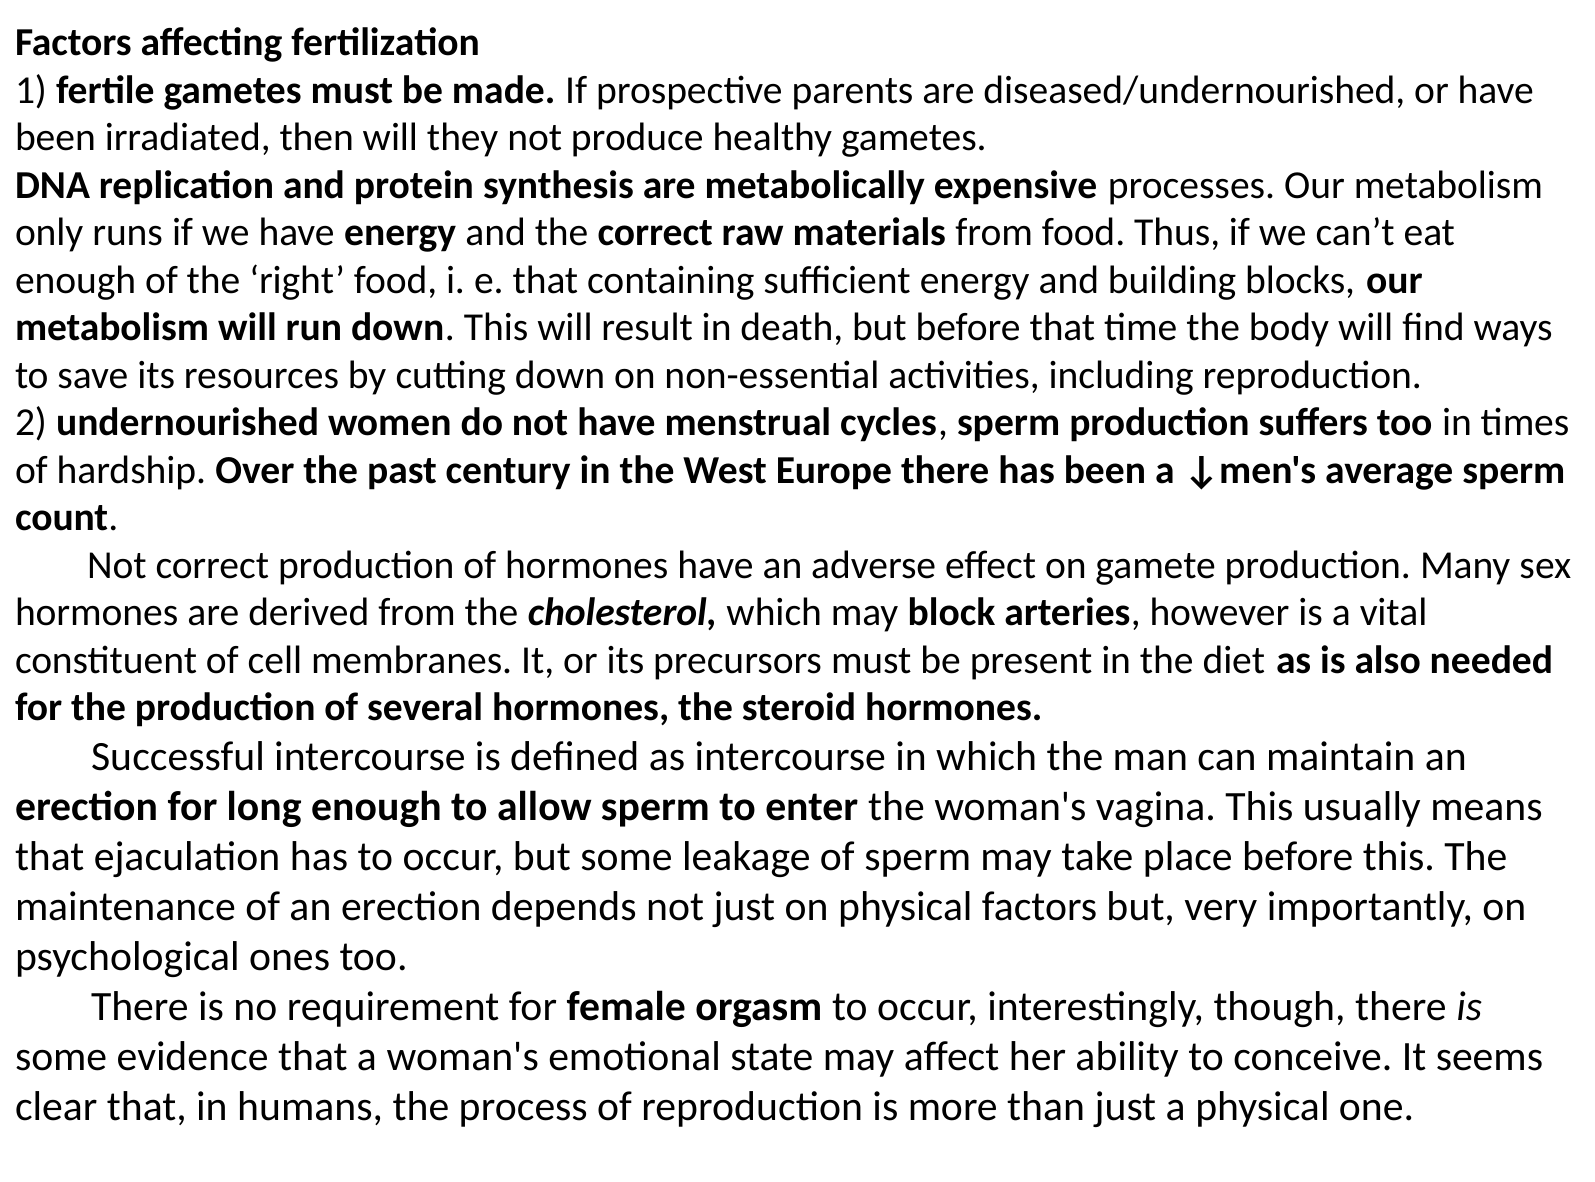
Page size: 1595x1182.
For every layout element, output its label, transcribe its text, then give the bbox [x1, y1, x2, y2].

text_box Factors affecting fertilization 1) fertile gametes must be made. If prospective parents are diseased/undernourished, or have been irradiated, then will they not produce healthy gametes. DNA replication and protein synthesis are metabolically expensive processes. Our metabolism only runs if we have energy and the correct raw materials from food. Thus, if we can’t eat enough of the ‘right’ food, i. e. that containing sufficient energy and building blocks, our metabolism will run down. This will result in death, but before that time the body will find ways to save its resources by cutting down on non-essential activities, including reproduction. 2) undernourished women do not have menstrual cycles, sperm production suffers too in times of hardship. Over the past century in the West Europe there has been a ↓men's average sperm count. Not correct production of hormones have an adverse effect on gamete production. Many sex hormones are derived from the cholesterol, which may block arteries, however is a vital constituent of cell membranes. It, or its precursors must be present in the diet as is also needed for the production of several hormones, the steroid hormones. Successful intercourse is defined as intercourse in which the man can maintain an erection for long enough to allow sperm to enter the woman's vagina. This usually means that ejaculation has to occur, but some leakage of sperm may take place before this. The maintenance of an erection depends not just on physical factors but, very importantly, on psychological ones too. There is no requirement for female orgasm to occur, interestingly, though, there is some evidence that a woman's emotional state may affect her ability to conceive. It seems clear that, in humans, the process of reproduction is more than just a physical one. [0, 8, 1595, 1182]
